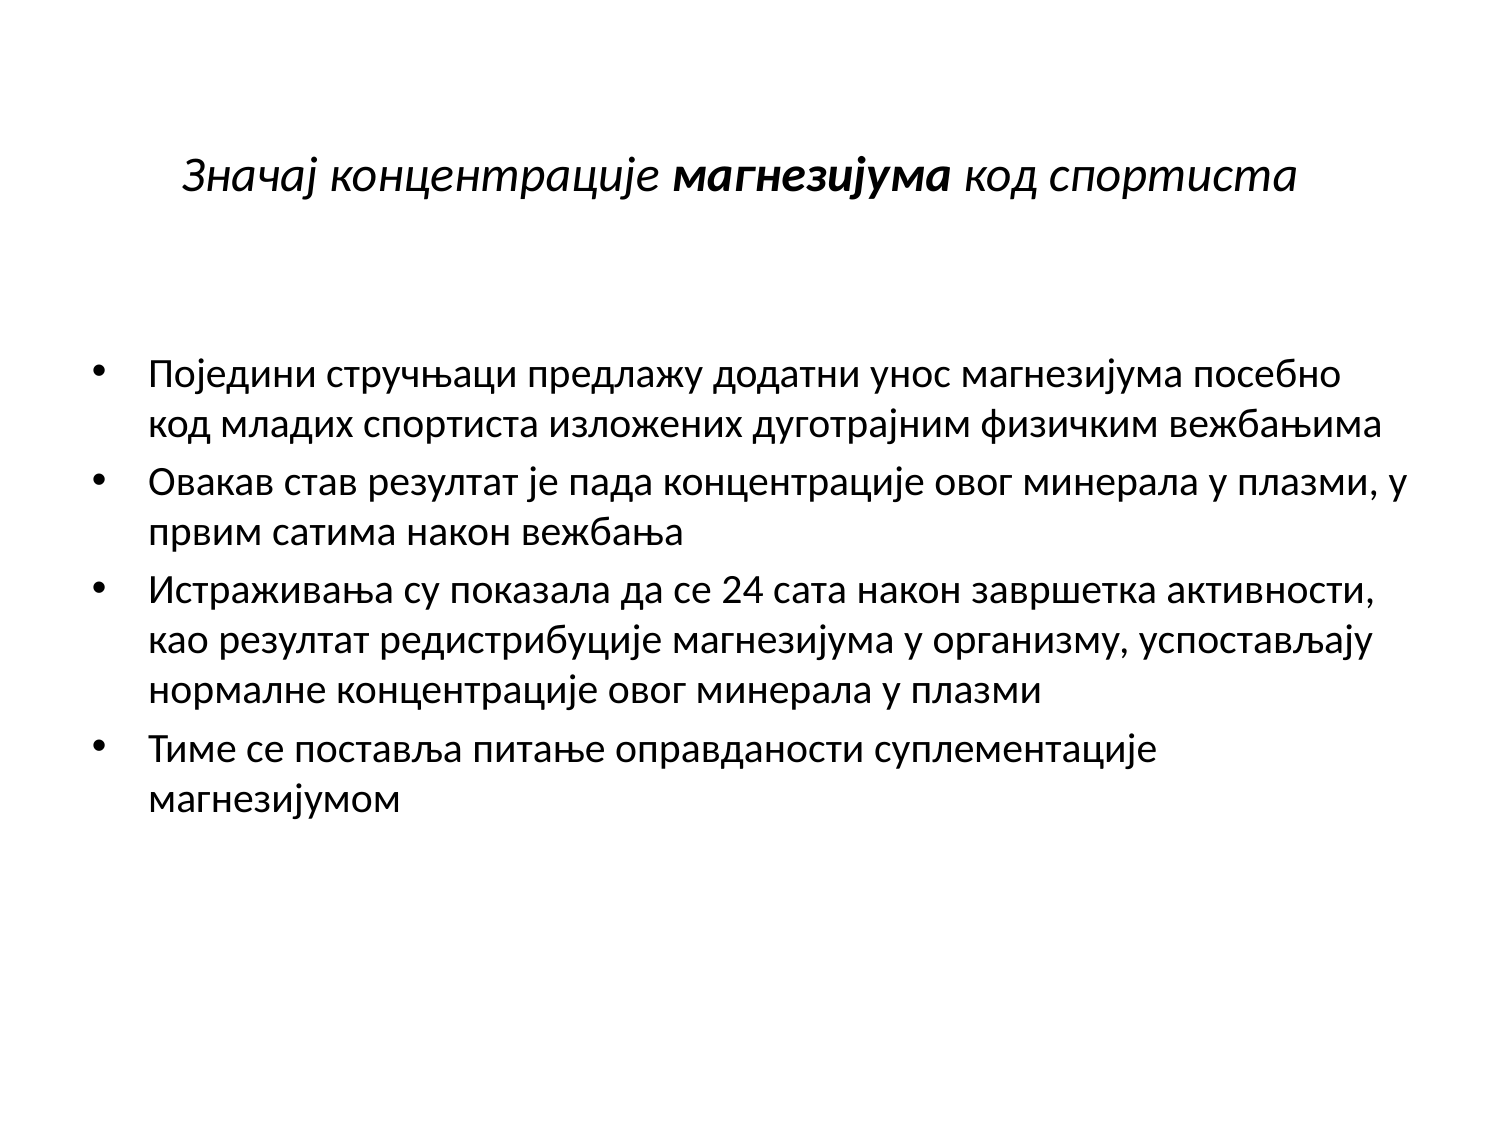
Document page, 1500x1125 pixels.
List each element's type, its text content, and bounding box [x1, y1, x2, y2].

title Значај концентрације магнезијума код спортиста [64, 78, 1415, 266]
list Поједини стручњаци предлажу додатни унос магнезијума посебно код младих спортиста изложених дуготрајним физичким вежбањима Овакав став резултат је пада концентрације овог минерала у плазми, у првим сатима након вежбања Истраживања су показала да се 24 сата након завршетка активности, као резултат редистрибуције магнезијума у организму, успостављају нормалне концентрације овог минерала у плазми Тиме се поставља питање оправданости суплементације магнезијумом [76, 338, 1427, 1034]
